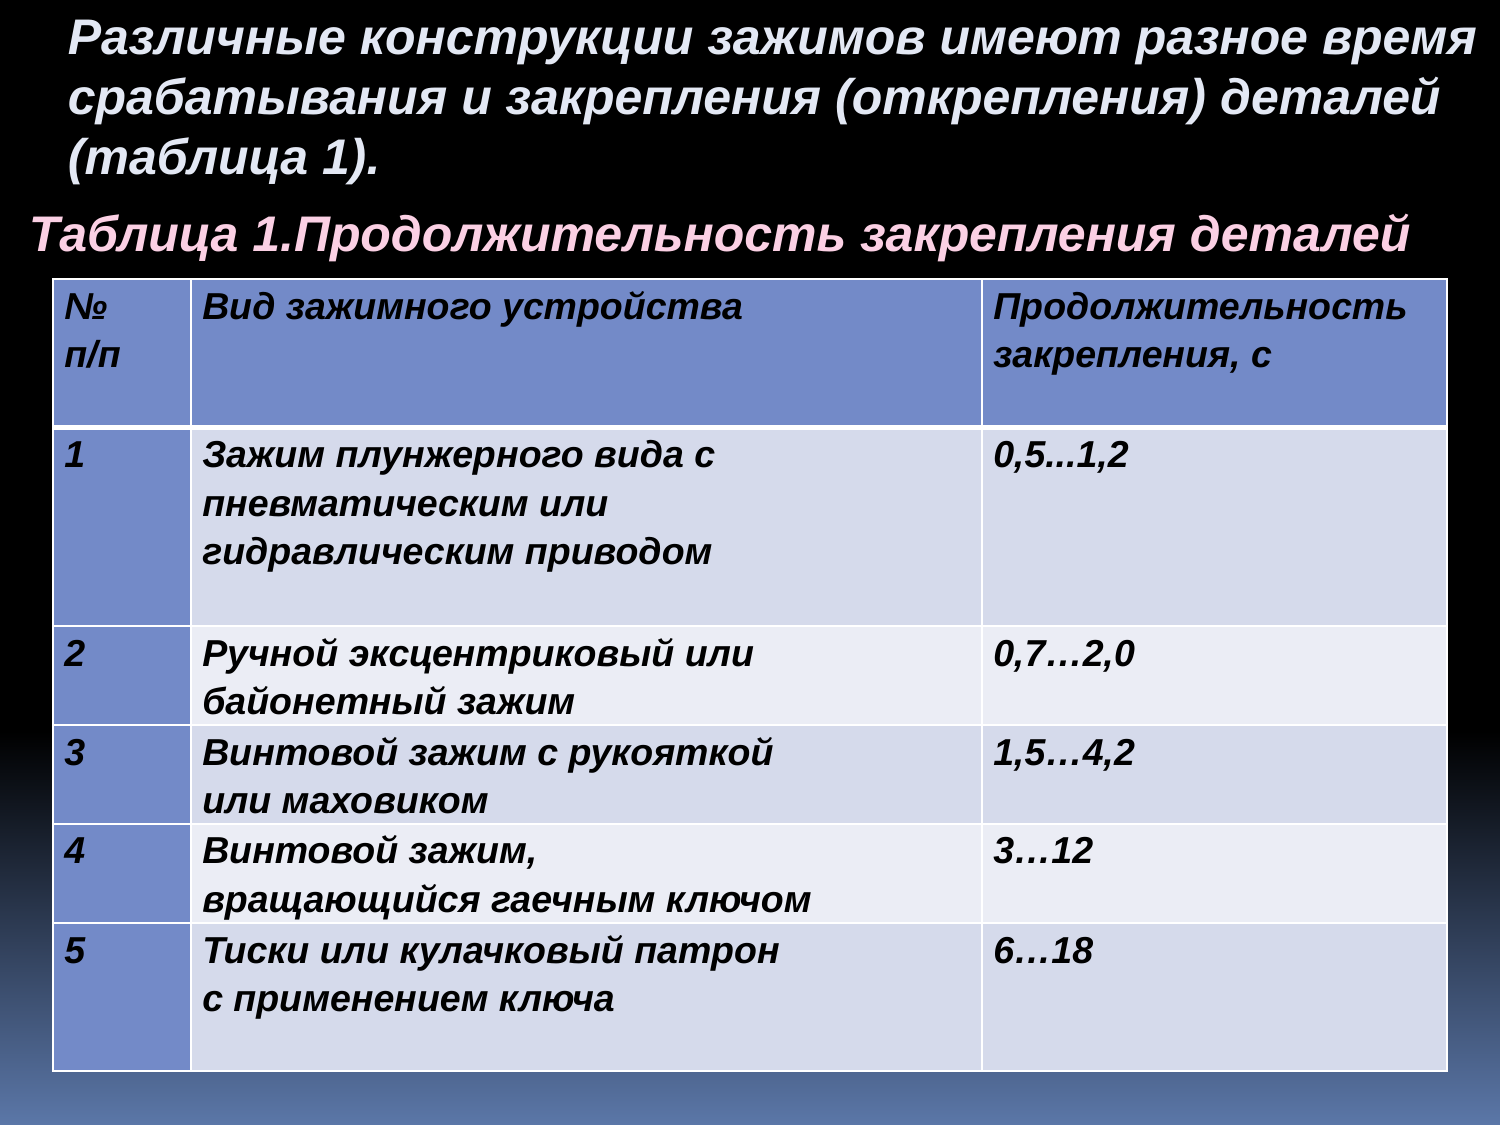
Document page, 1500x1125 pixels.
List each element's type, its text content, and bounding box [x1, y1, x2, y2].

table_cell 0,7…2,0 [983, 627, 1446, 724]
table_header № п/п [54, 280, 190, 425]
table_cell 4 [54, 825, 190, 922]
table_header Продолжительность закрепления, с [983, 280, 1446, 425]
table_cell Зажим плунжерного вида с пневматическим или гидравлическим приводом [192, 430, 981, 625]
table_cell Ручной эксцентриковый или байонетный зажим [192, 627, 981, 724]
table_cell 0,5...1,2 [983, 430, 1446, 625]
table_cell Винтовой зажим, вращающийся гаечным ключом [192, 825, 981, 922]
table_cell 1,5…4,2 [983, 726, 1446, 823]
table_cell 3…12 [983, 825, 1446, 922]
table_cell Тиски или кулачковый патрон с применением ключа [192, 924, 981, 1070]
table_cell 1 [54, 430, 190, 625]
text_box Различные конструкции зажимов имеют разное время срабатывания и закрепления (открепления) деталей (таблица 1). [53, 0, 1500, 192]
table_header Вид зажимного устройства [192, 280, 981, 425]
text_box Таблица 1.Продолжительность закрепления деталей [14, 194, 1471, 269]
table_cell Винтовой зажим с рукояткой или маховиком [192, 726, 981, 823]
table_cell 2 [54, 627, 190, 724]
table_cell 6…18 [983, 924, 1446, 1070]
table_cell 3 [54, 726, 190, 823]
table_cell 5 [54, 924, 190, 1070]
